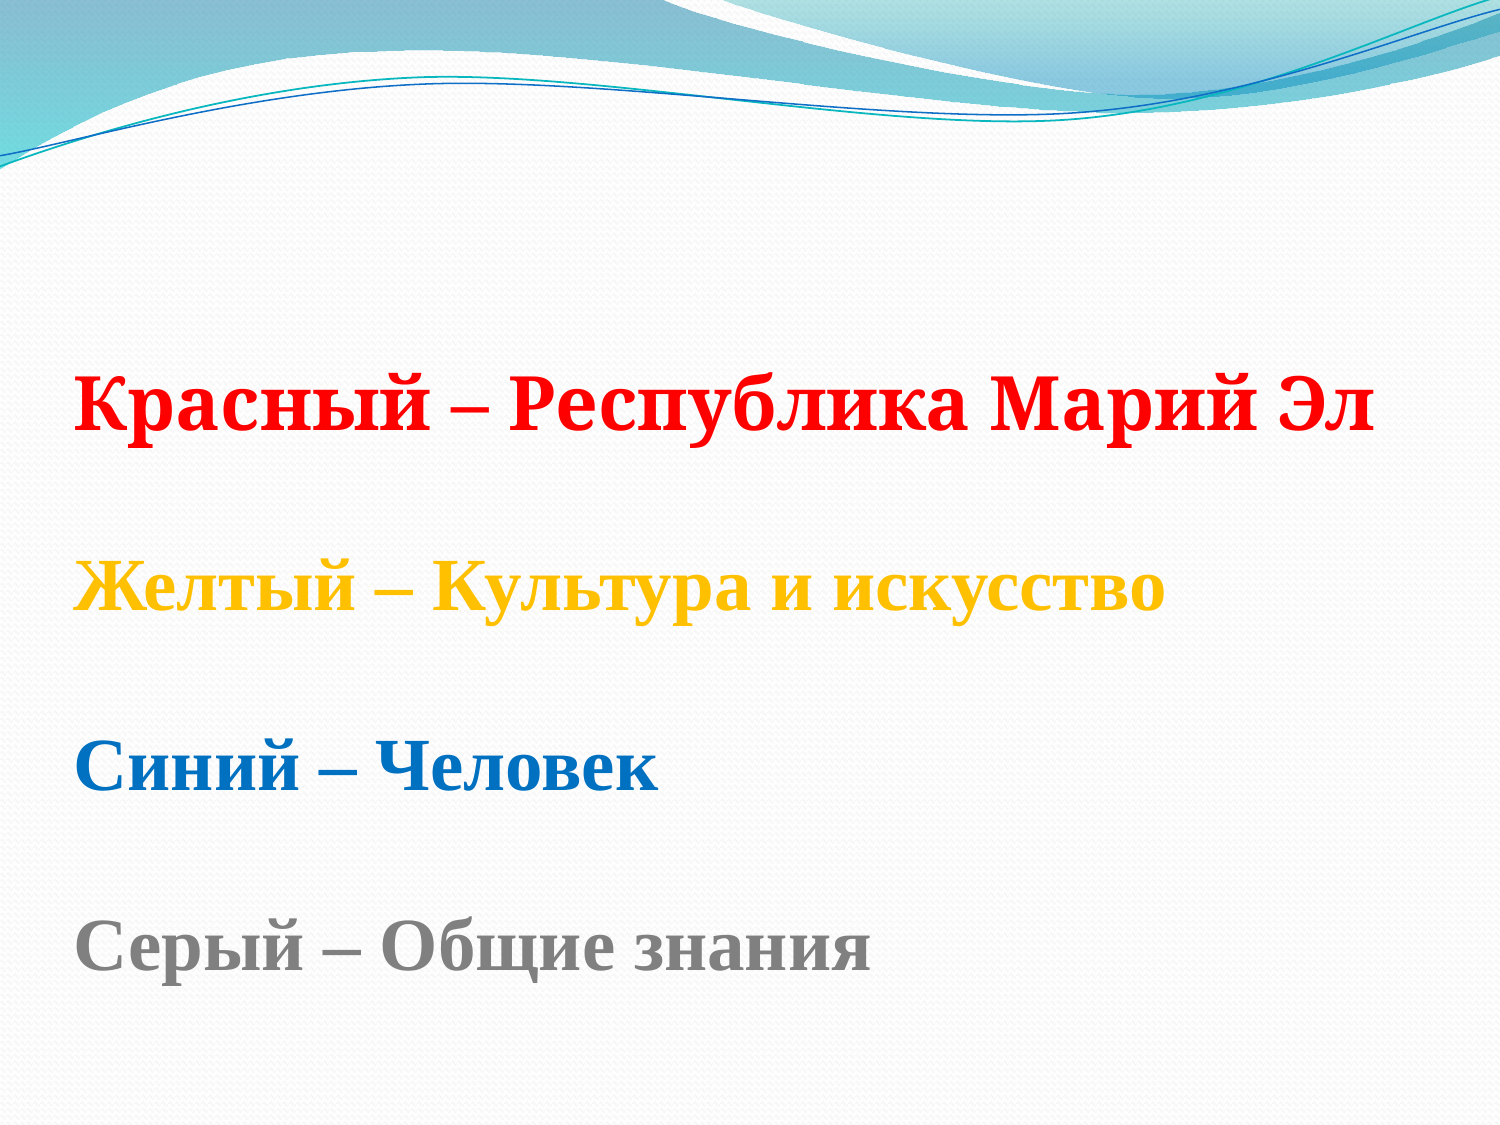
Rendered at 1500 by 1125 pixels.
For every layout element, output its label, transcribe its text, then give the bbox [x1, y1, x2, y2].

text_box Красный – Республика Марий Эл Желтый – Культура и искусство Синий – Человек Серый – Общие знания [58, 348, 1392, 994]
